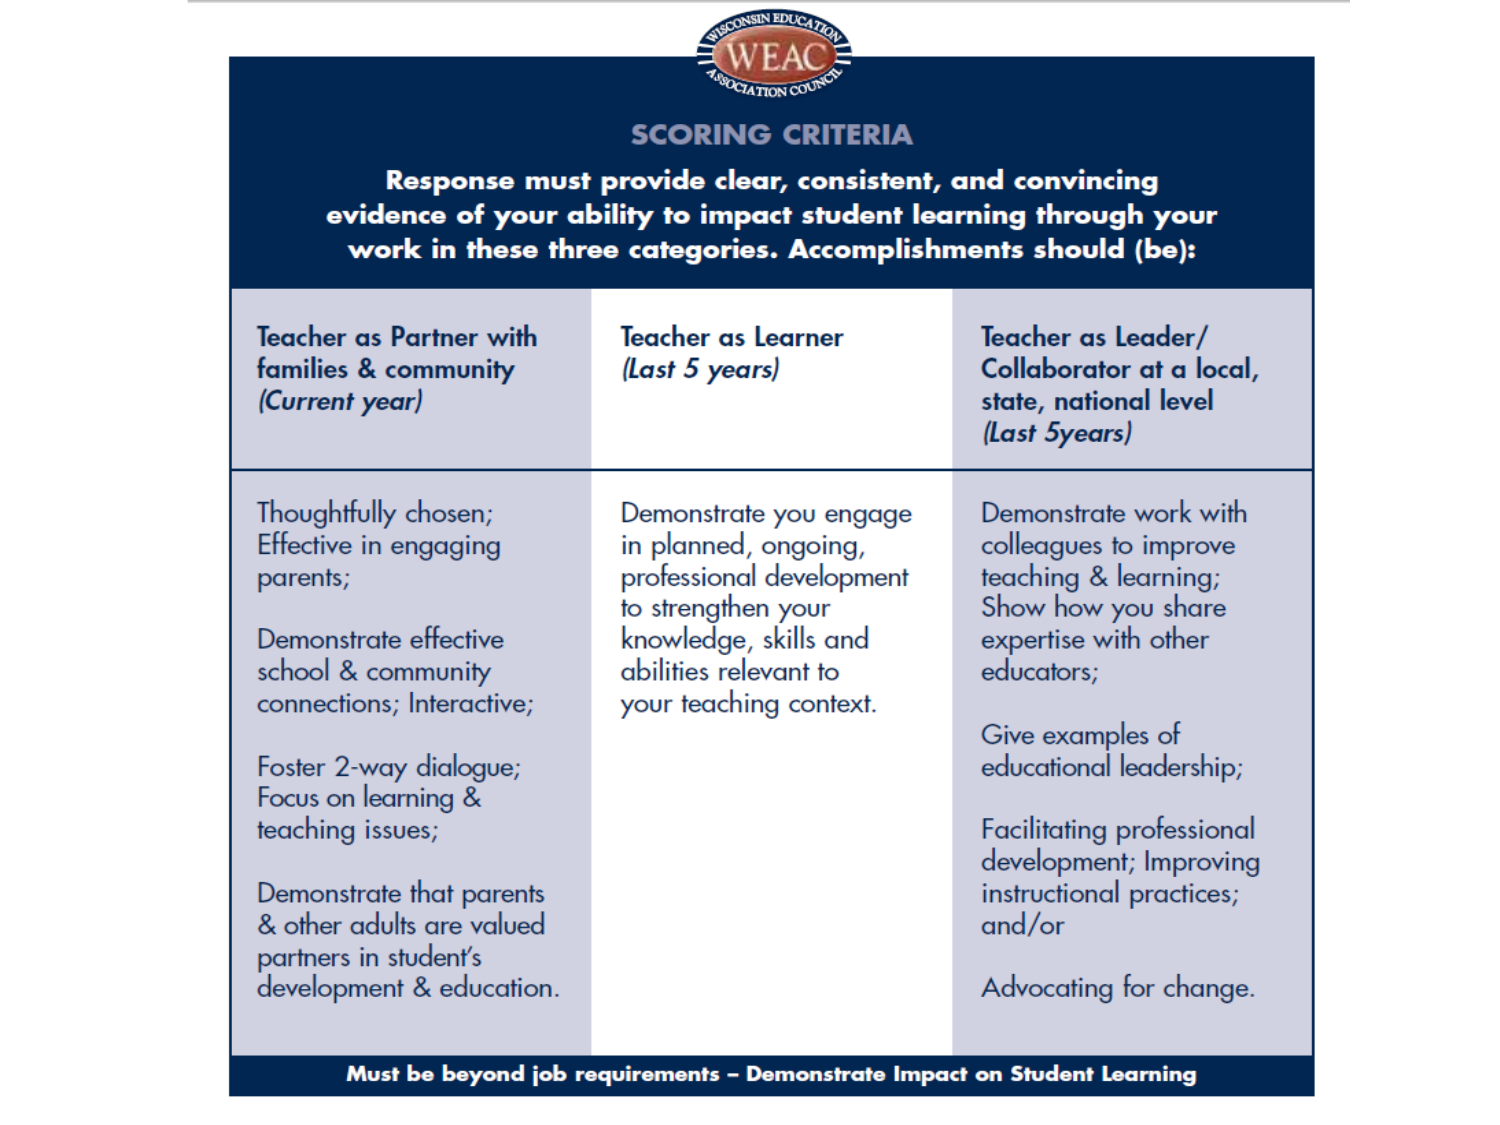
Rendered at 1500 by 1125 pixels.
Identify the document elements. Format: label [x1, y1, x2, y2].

picture [187, 0, 1351, 1125]
